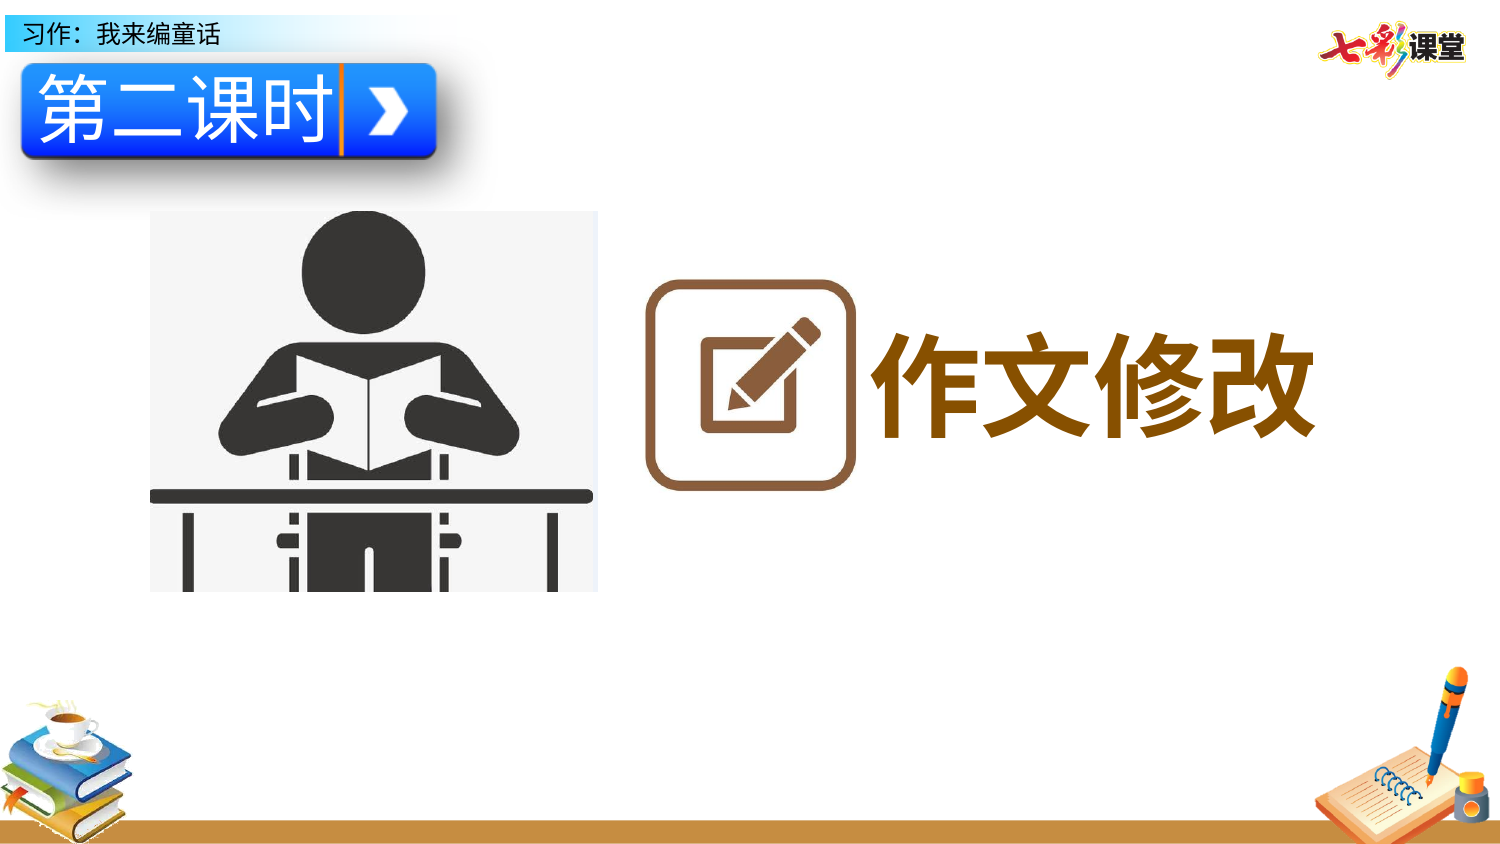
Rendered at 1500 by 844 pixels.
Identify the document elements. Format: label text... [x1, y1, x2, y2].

picture [0, 700, 146, 844]
text_box 作文修改 [862, 310, 1342, 457]
picture [1316, 20, 1468, 80]
picture [150, 210, 598, 592]
picture [19, 61, 438, 160]
picture [642, 275, 858, 494]
text_box 第二课时 [17, 56, 353, 62]
picture [1303, 652, 1500, 844]
